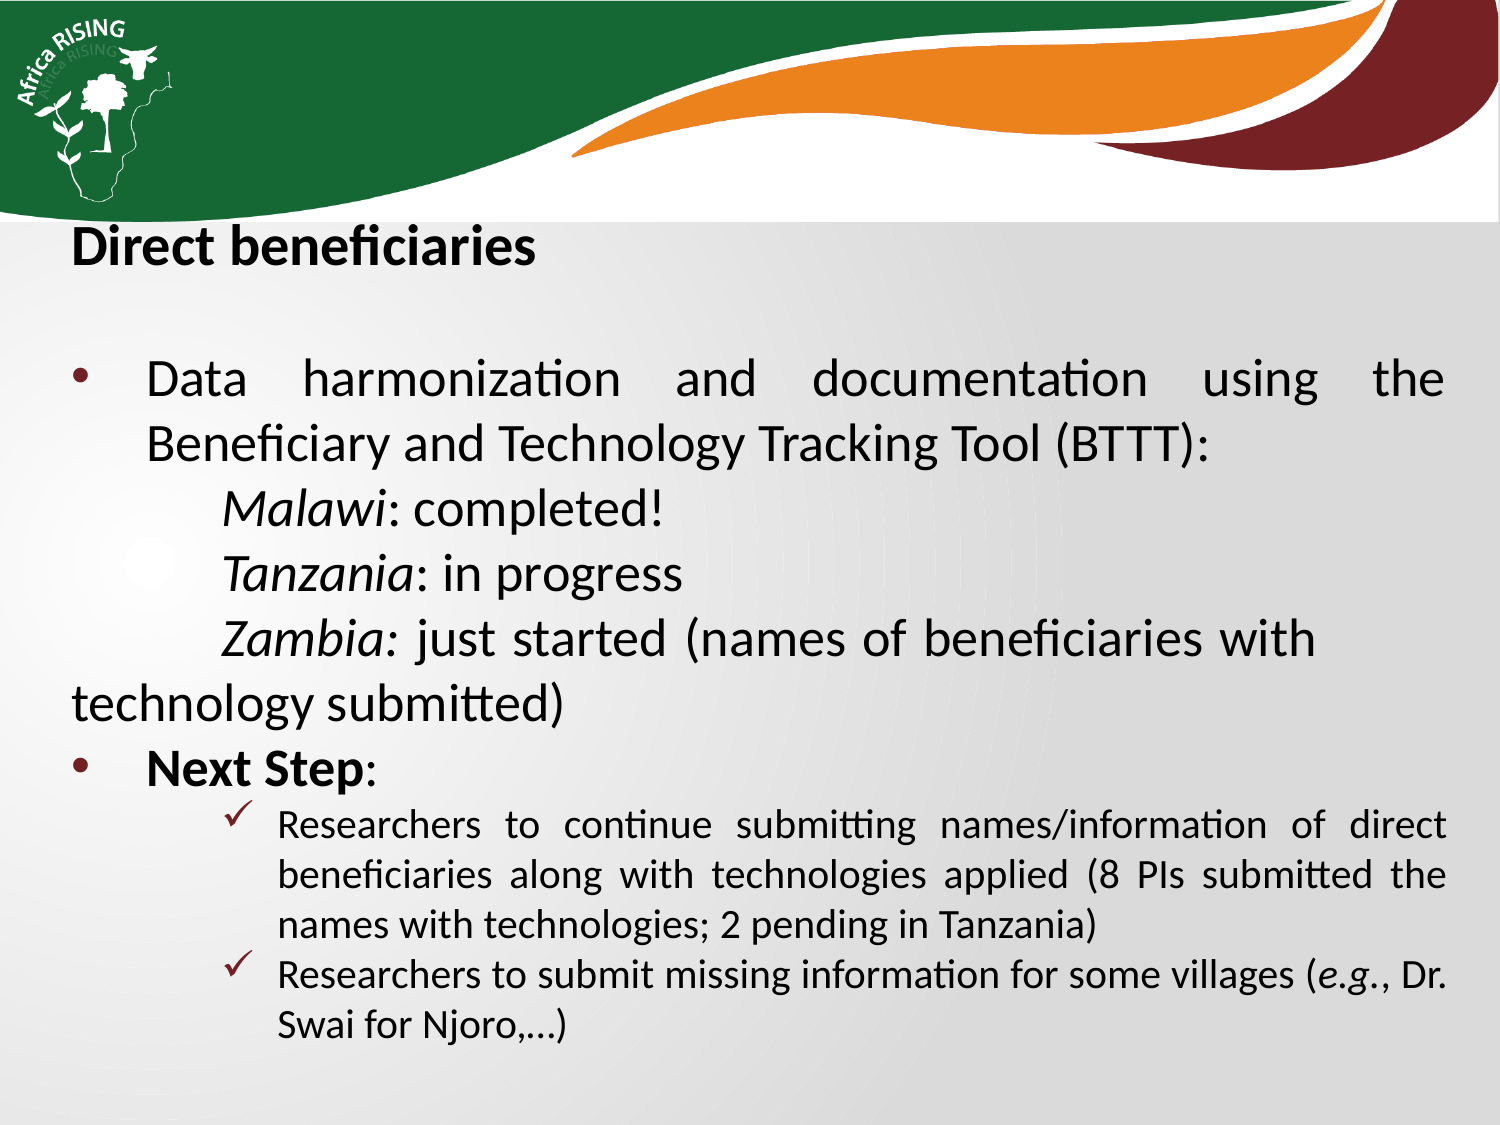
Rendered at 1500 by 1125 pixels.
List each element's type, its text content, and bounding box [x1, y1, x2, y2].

picture [0, 0, 1499, 222]
list Direct beneficiaries Data harmonization and documentation using the Beneficiary and Technology Tracking Tool (BTTT): Malawi: completed! Tanzania: in progress Zambia: just started (names of beneficiaries with technology submitted) Next Step: Researchers to continue submitting names/information of direct beneficiaries along with technologies applied (8 PIs submitted the names with technologies; 2 pending in Tanzania) Researchers to submit missing information for some villages (e.g., Dr. Swai for Njoro,…) [37, 200, 1463, 1125]
